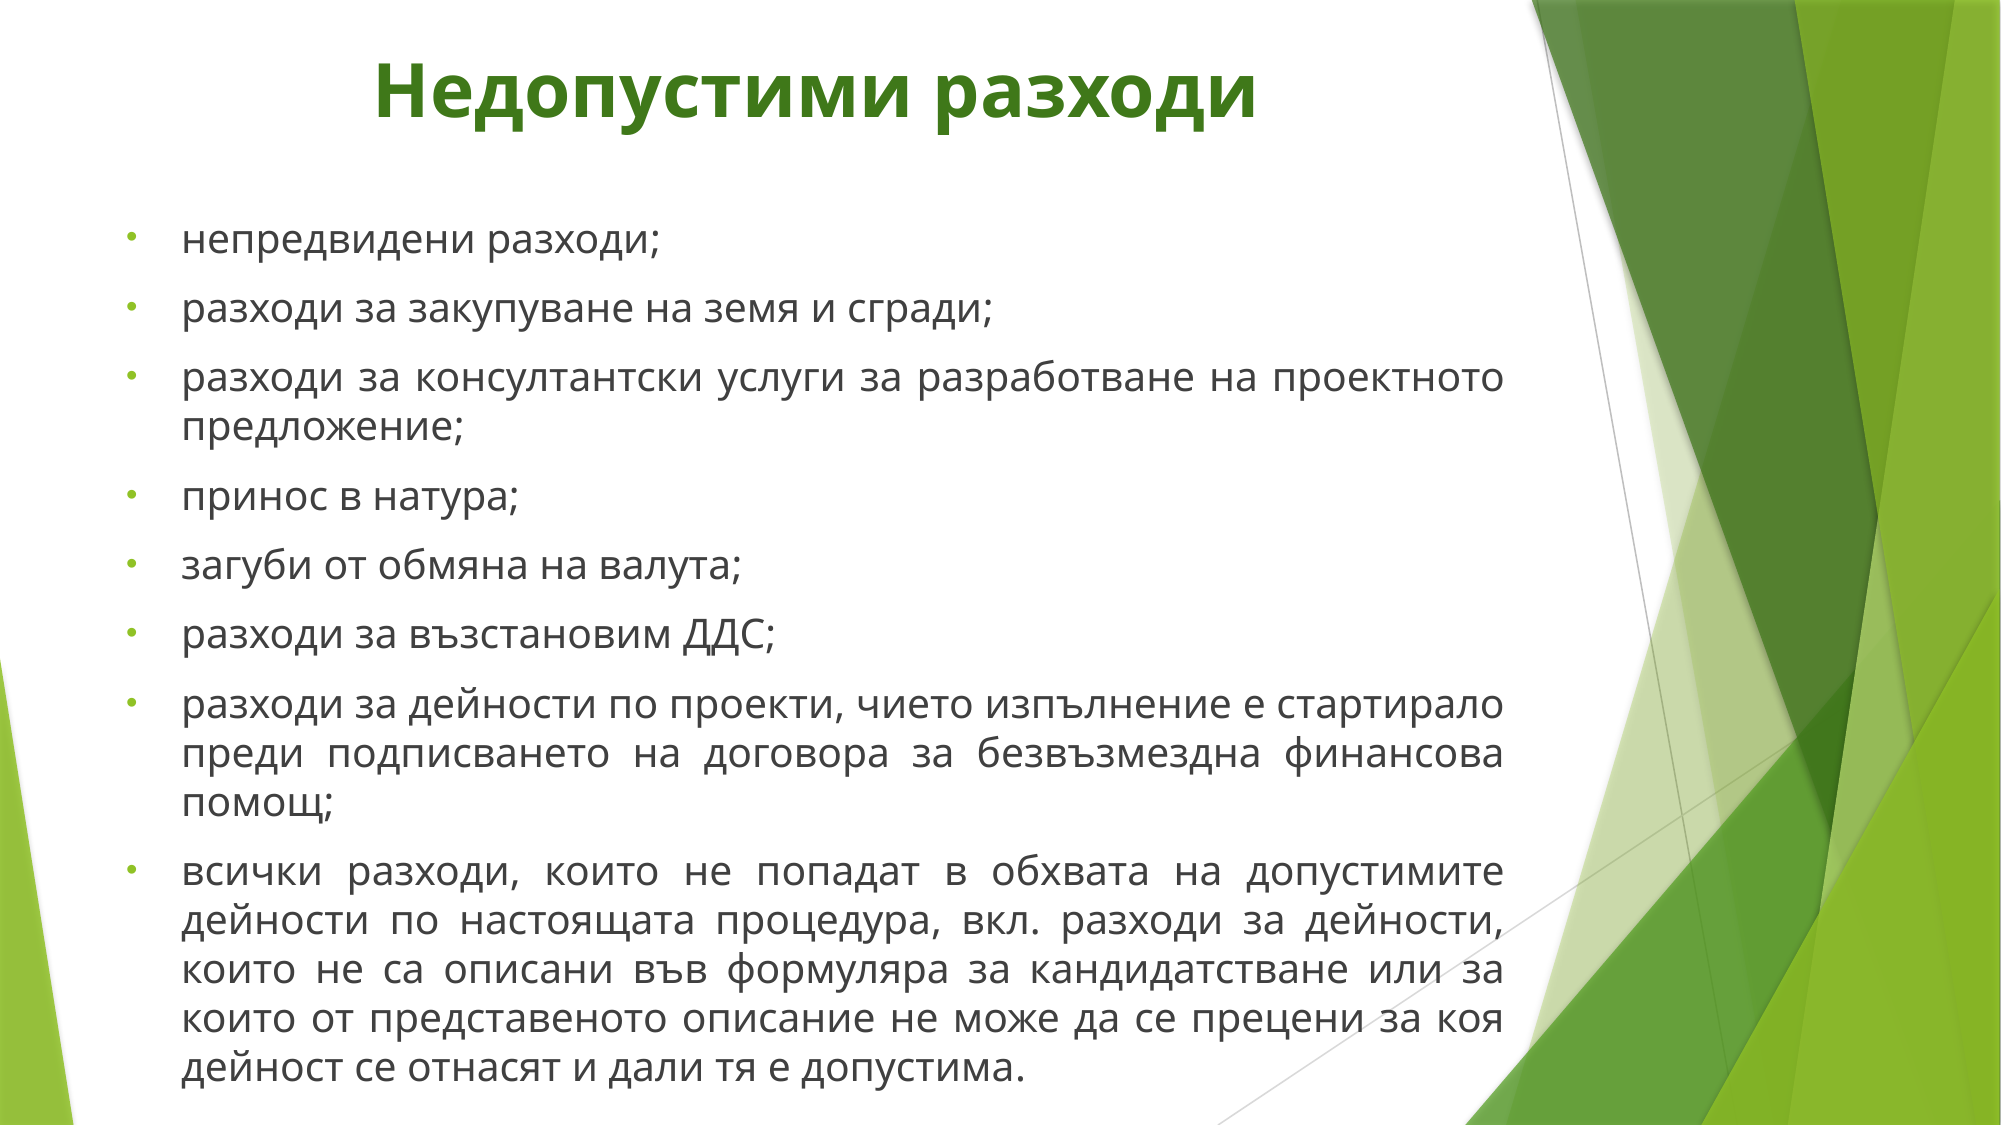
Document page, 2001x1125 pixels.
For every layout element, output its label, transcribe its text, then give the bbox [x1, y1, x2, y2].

list непредвидени разходи; разходи за закупуване на земя и сгради; разходи за консултантски услуги за разработване на проектното предложение; принос в натура; загуби от обмяна на валута; разходи за възстановим ДДС; разходи за дейности по проекти, чието изпълнение е стартирало преди подписването на договора за безвъзмездна финансова помощ; всички разходи, които не попадат в обхвата на допустимите дейности по настоящата процедура, вкл. разходи за дейности, които не са описани във формуляра за кандидатстване или за които от представеното описание не може да се прецени за коя дейност се отнасят и дали тя е допустима. [111, 140, 1522, 1105]
title Недопустими разходи [111, 34, 1522, 140]
